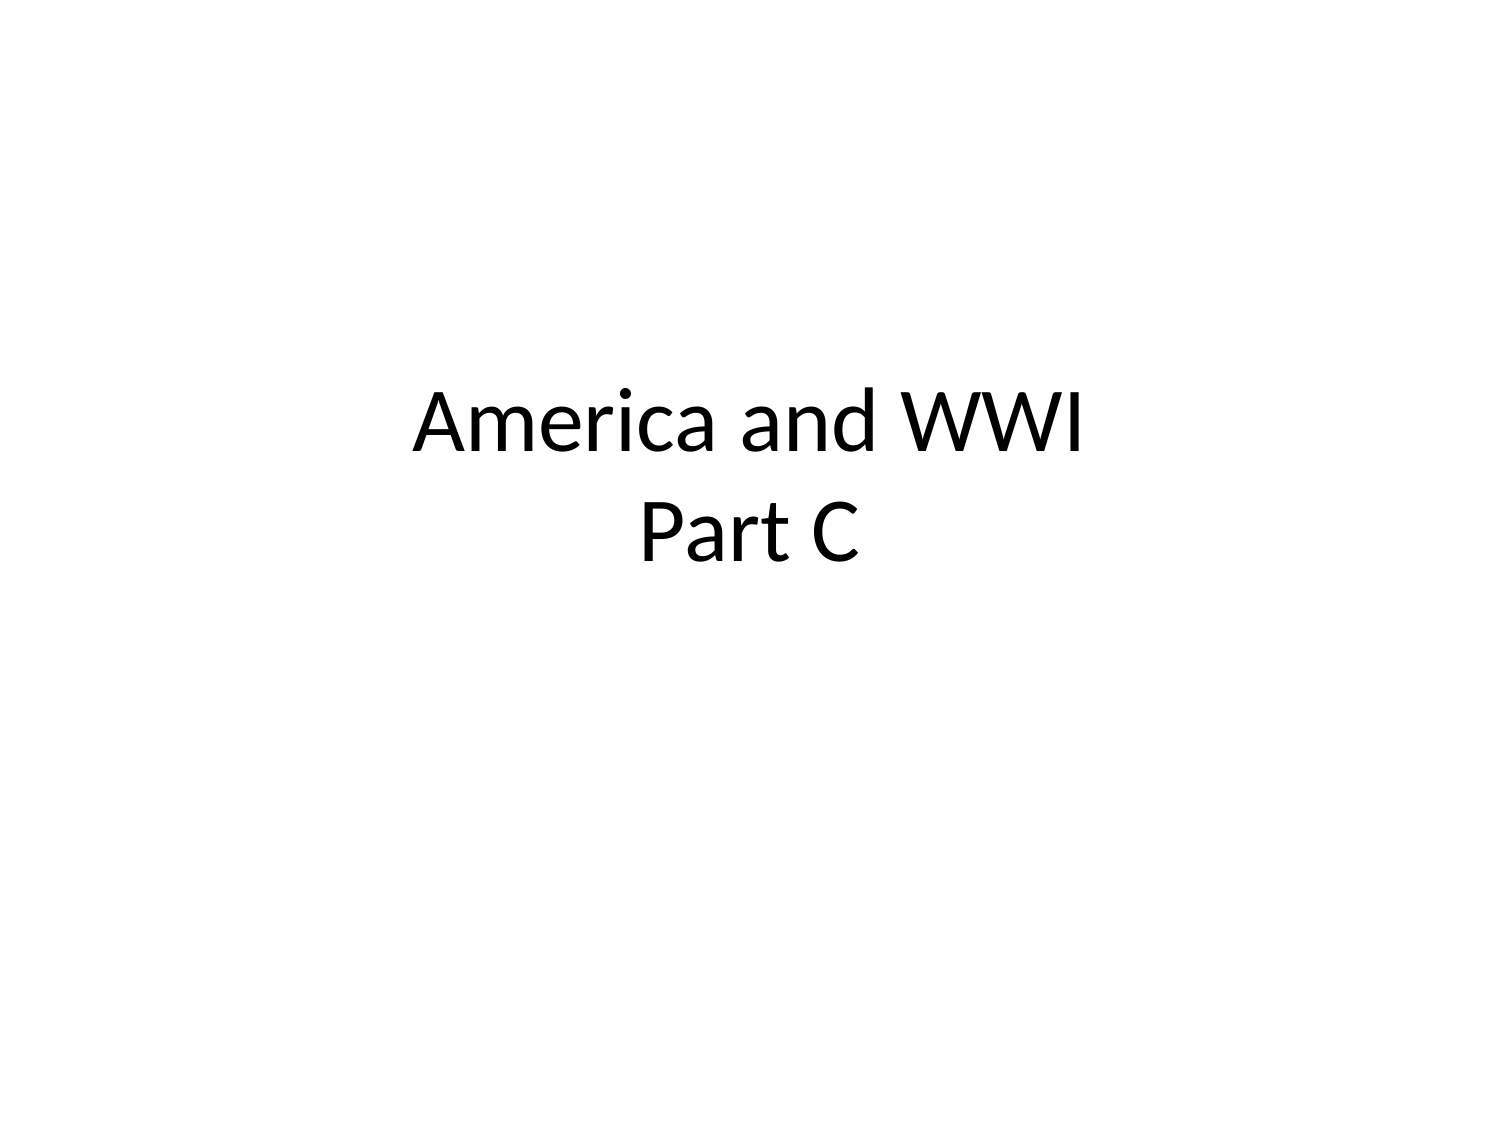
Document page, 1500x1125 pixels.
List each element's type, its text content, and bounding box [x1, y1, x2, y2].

title America and WWI Part C [112, 349, 1388, 591]
